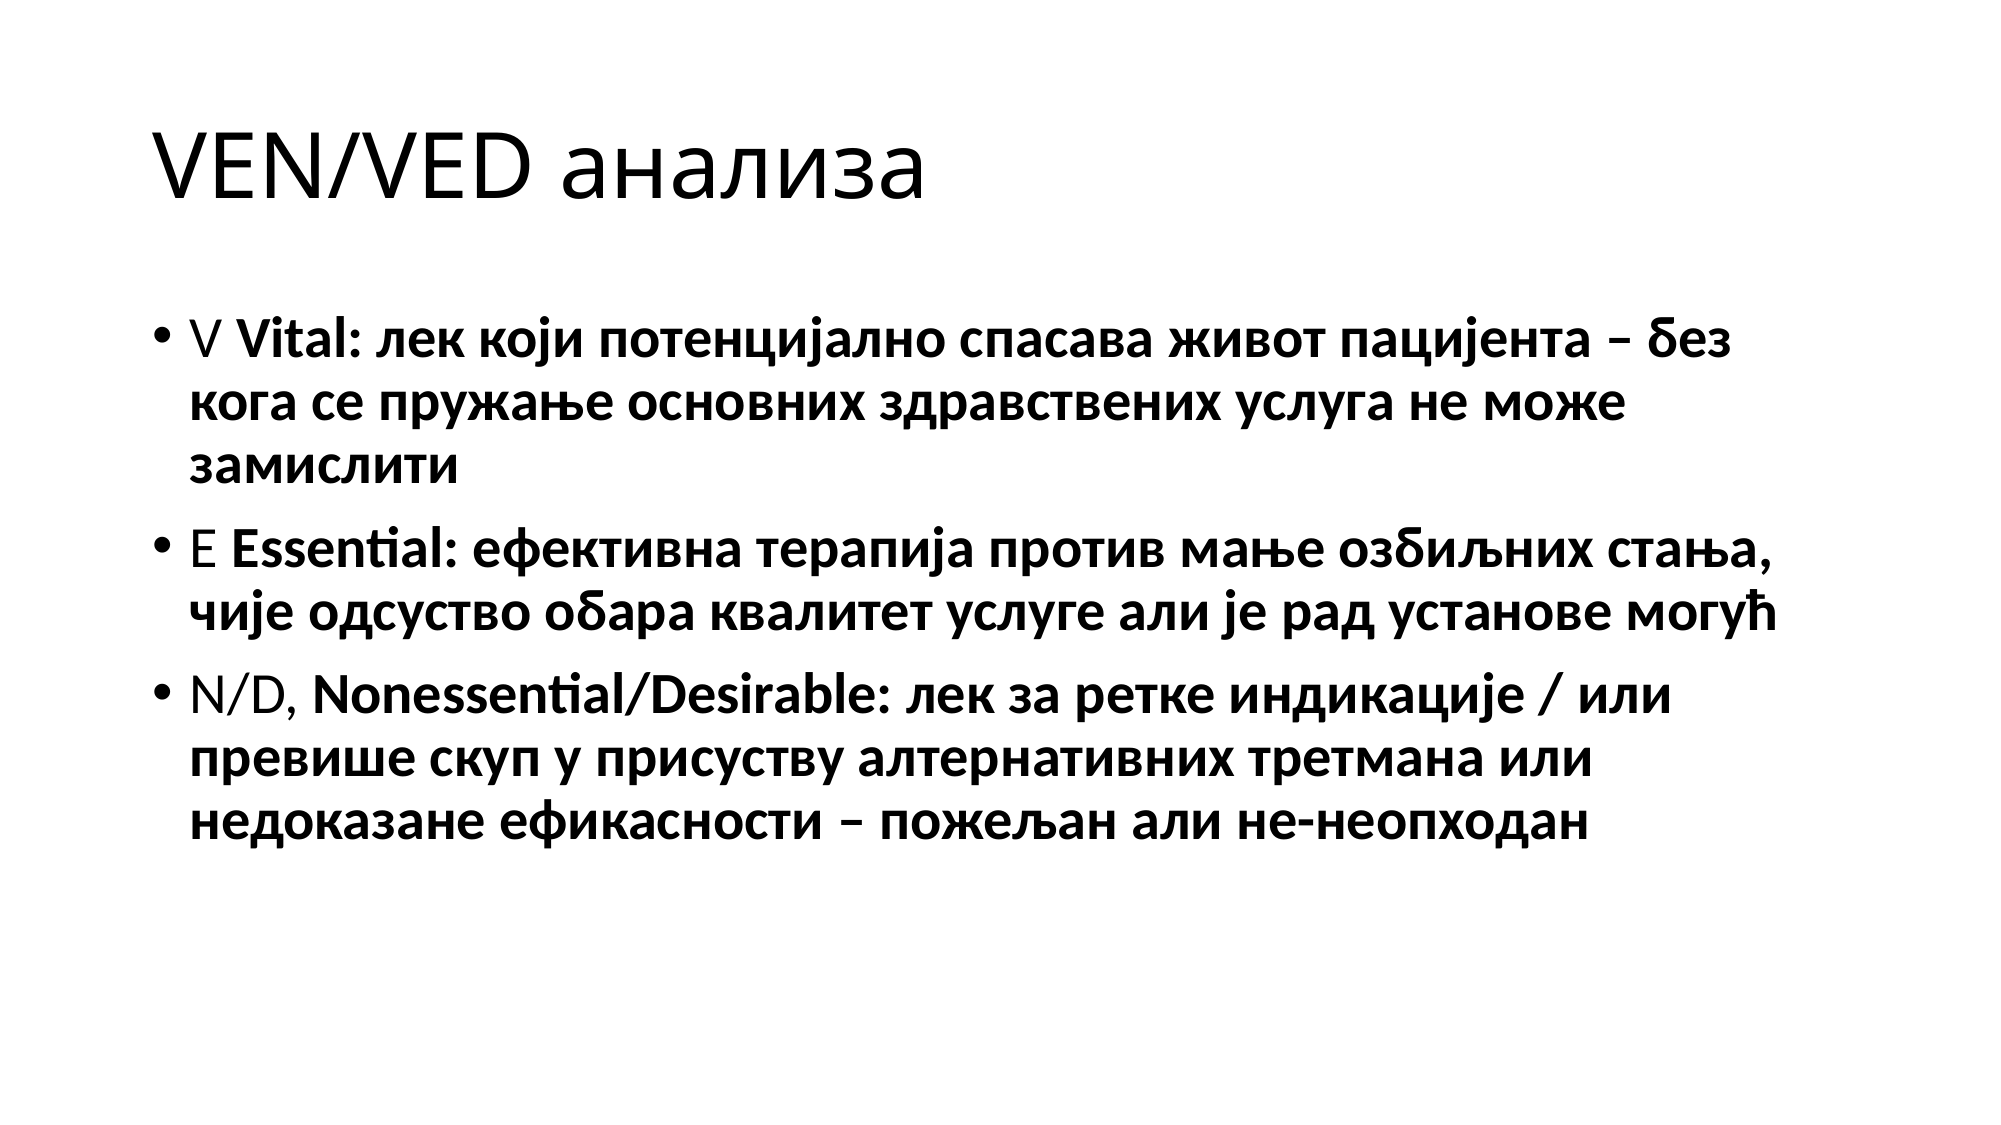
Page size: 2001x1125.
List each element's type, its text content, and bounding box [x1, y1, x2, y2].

list V Vital: лек који потенцијално спасава живот пацијента – без кога се пружање основних здравствених услуга не може замислити E Essential: ефективна терапија против мање озбиљних стања, чије одсуство обара квалитет услуге али је рад установе могућ N/D, Nonessential/Desirable: лек за ретке индикације / или превише скуп у присуству алтернативних третмана или недоказане ефикасности – пожељан али не-неопходан [137, 299, 1863, 1014]
title VEN/VED анализа [137, 59, 1863, 278]
